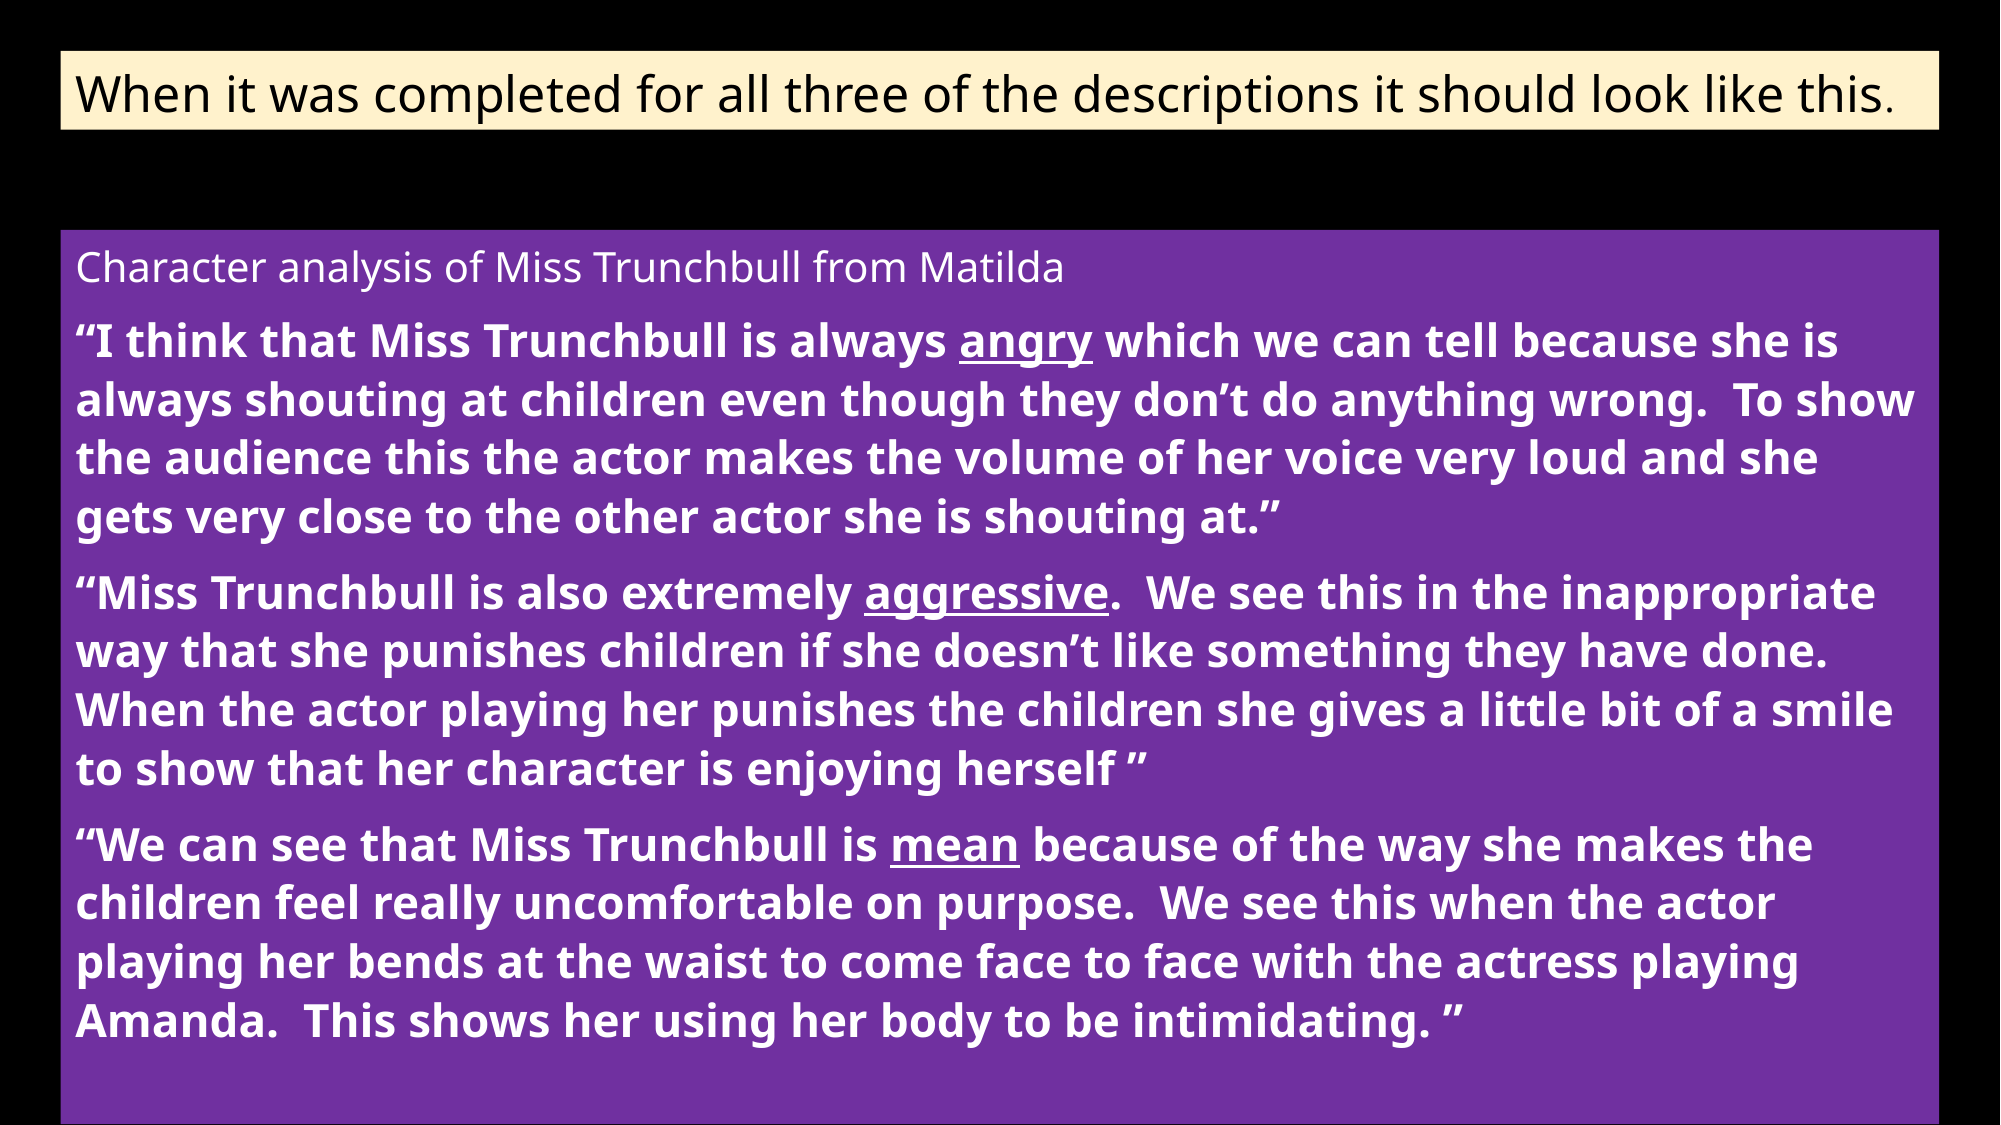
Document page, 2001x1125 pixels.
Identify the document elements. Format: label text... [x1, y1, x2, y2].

text_box Character analysis of Miss Trunchbull from Matilda “I think that Miss Trunchbull is always angry which we can tell because she is always shouting at children even though they don’t do anything wrong. To show the audience this the actor makes the volume of her voice very loud and she gets very close to the other actor she is shouting at.” “Miss Trunchbull is also extremely aggressive. We see this in the inappropriate way that she punishes children if she doesn’t like something they have done. When the actor playing her punishes the children she gives a little bit of a smile to show that her character is enjoying herself ” “We can see that Miss Trunchbull is mean because of the way she makes the children feel really uncomfortable on purpose. We see this when the actor playing her bends at the waist to come face to face with the actress playing Amanda. This shows her using her body to be intimidating. ” [60, 229, 1940, 1125]
text_box When it was completed for all three of the descriptions it should look like this. [60, 50, 1940, 130]
